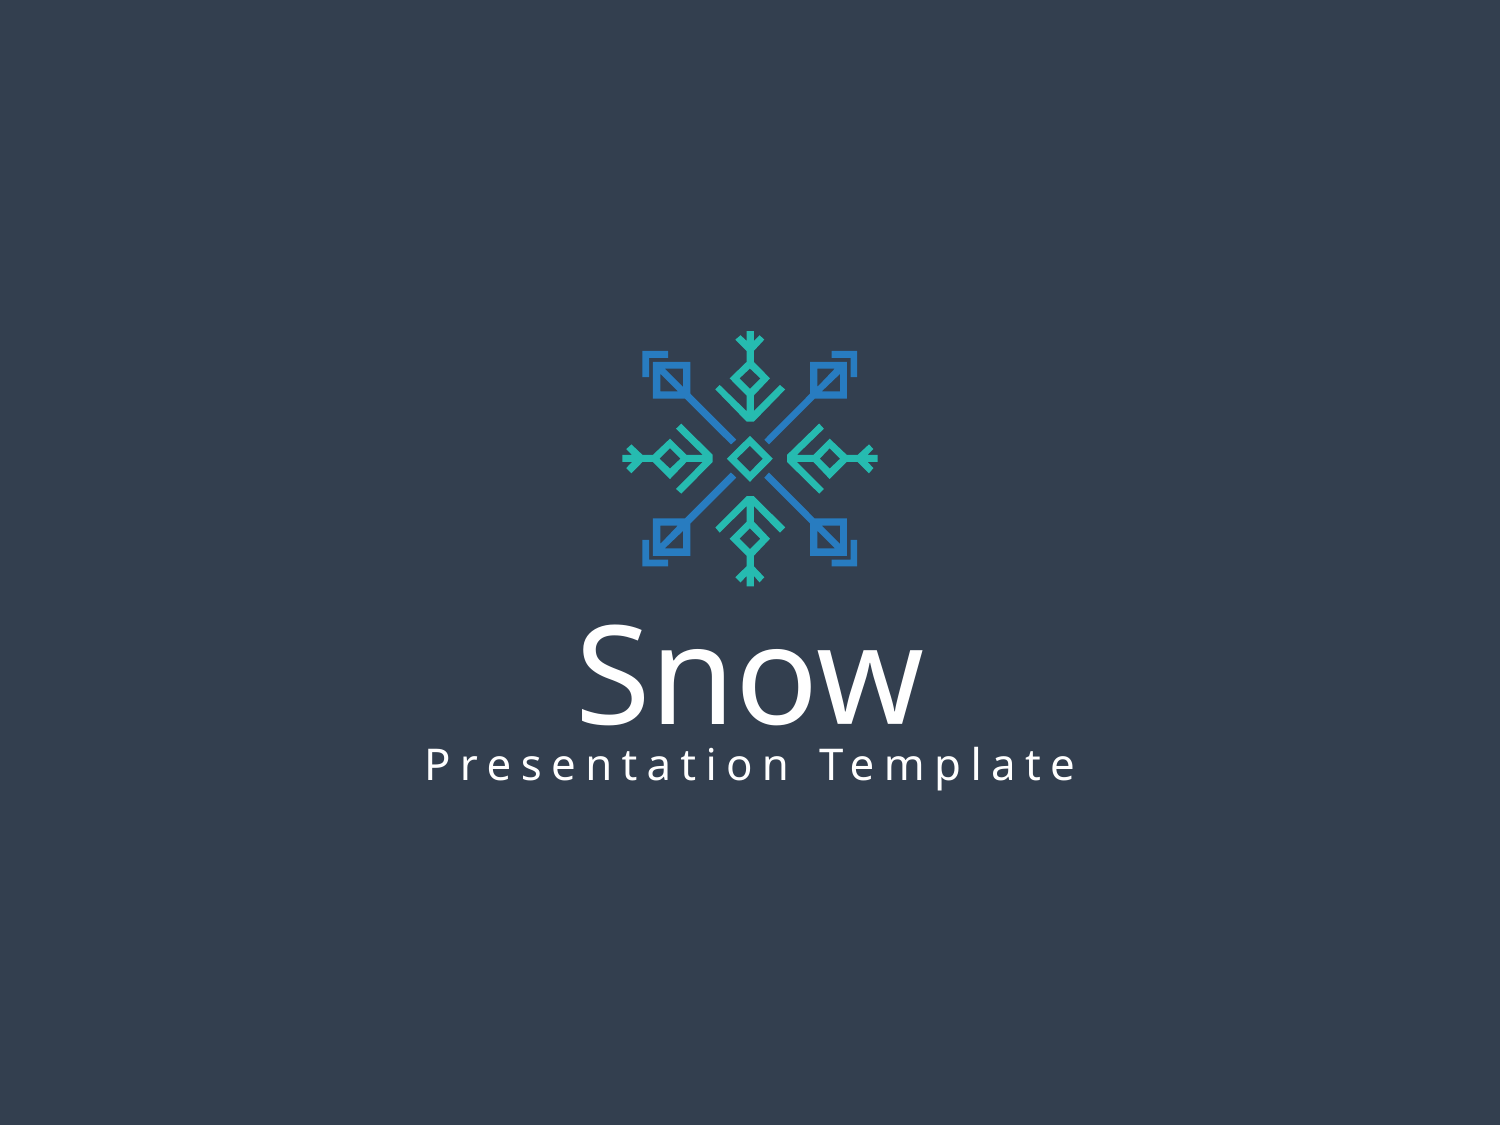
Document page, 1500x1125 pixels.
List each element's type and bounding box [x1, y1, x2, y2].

text_box [622, 331, 878, 587]
picture [0, 0, 1500, 1125]
